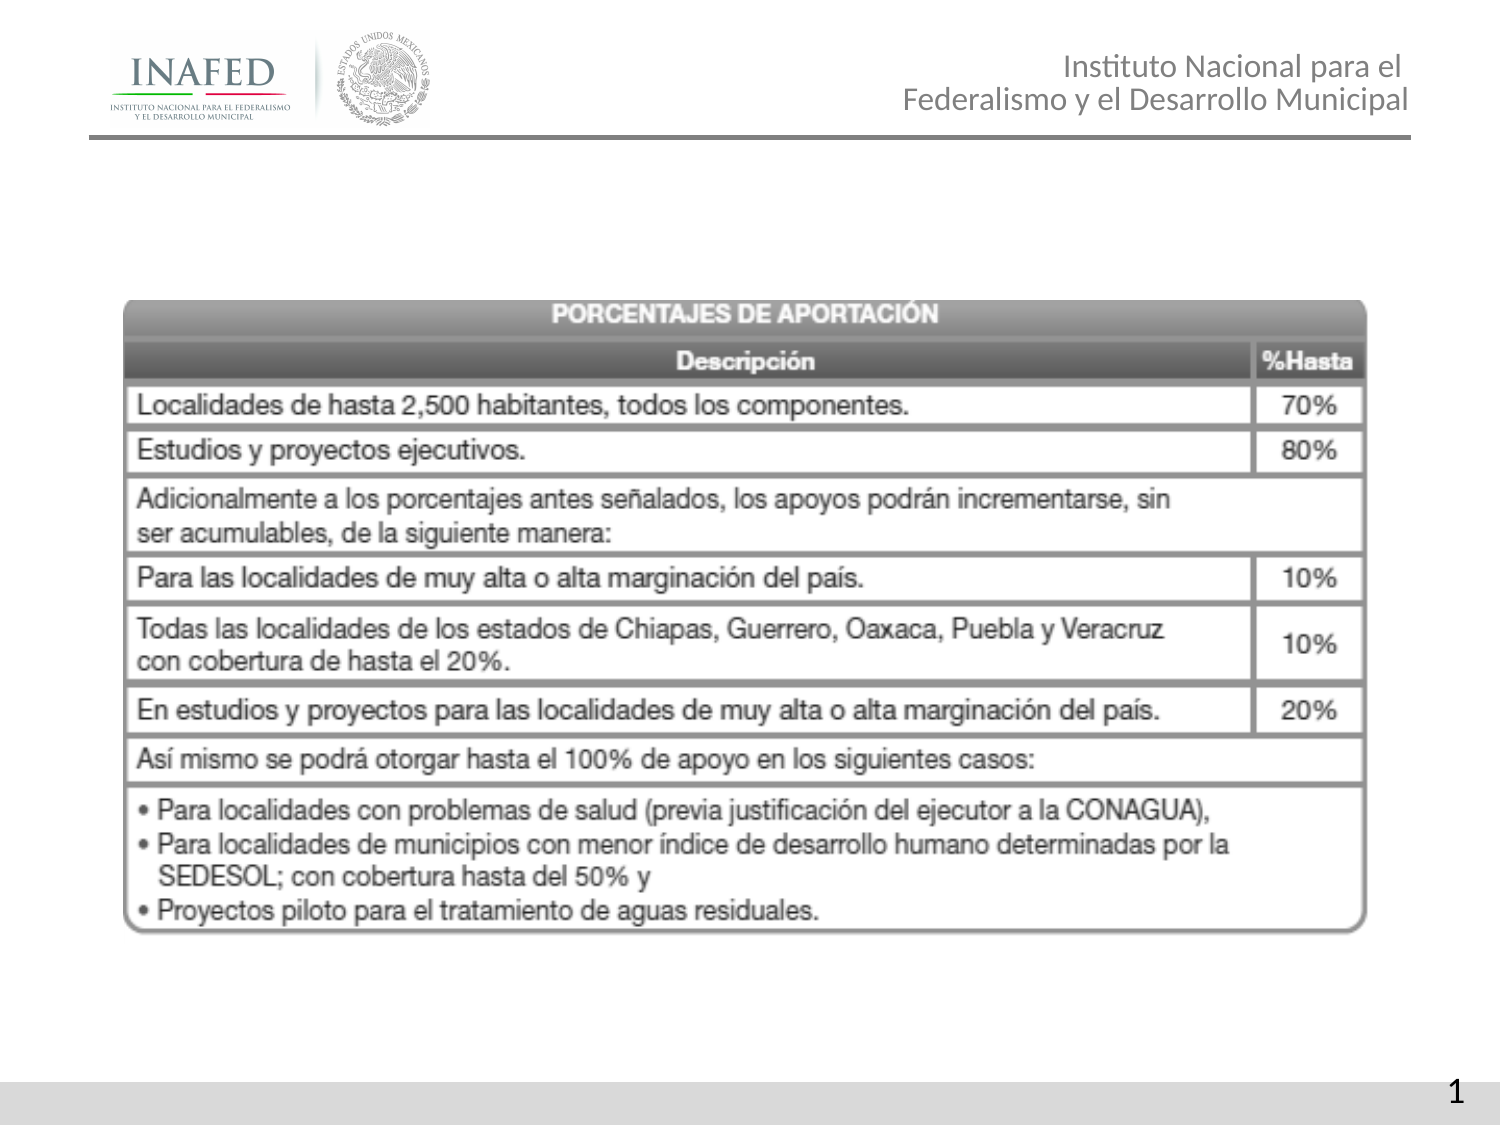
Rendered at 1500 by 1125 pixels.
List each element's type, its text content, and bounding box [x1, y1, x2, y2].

text_box 1 [1411, 1058, 1500, 1119]
picture [123, 300, 1377, 944]
picture [110, 30, 430, 128]
